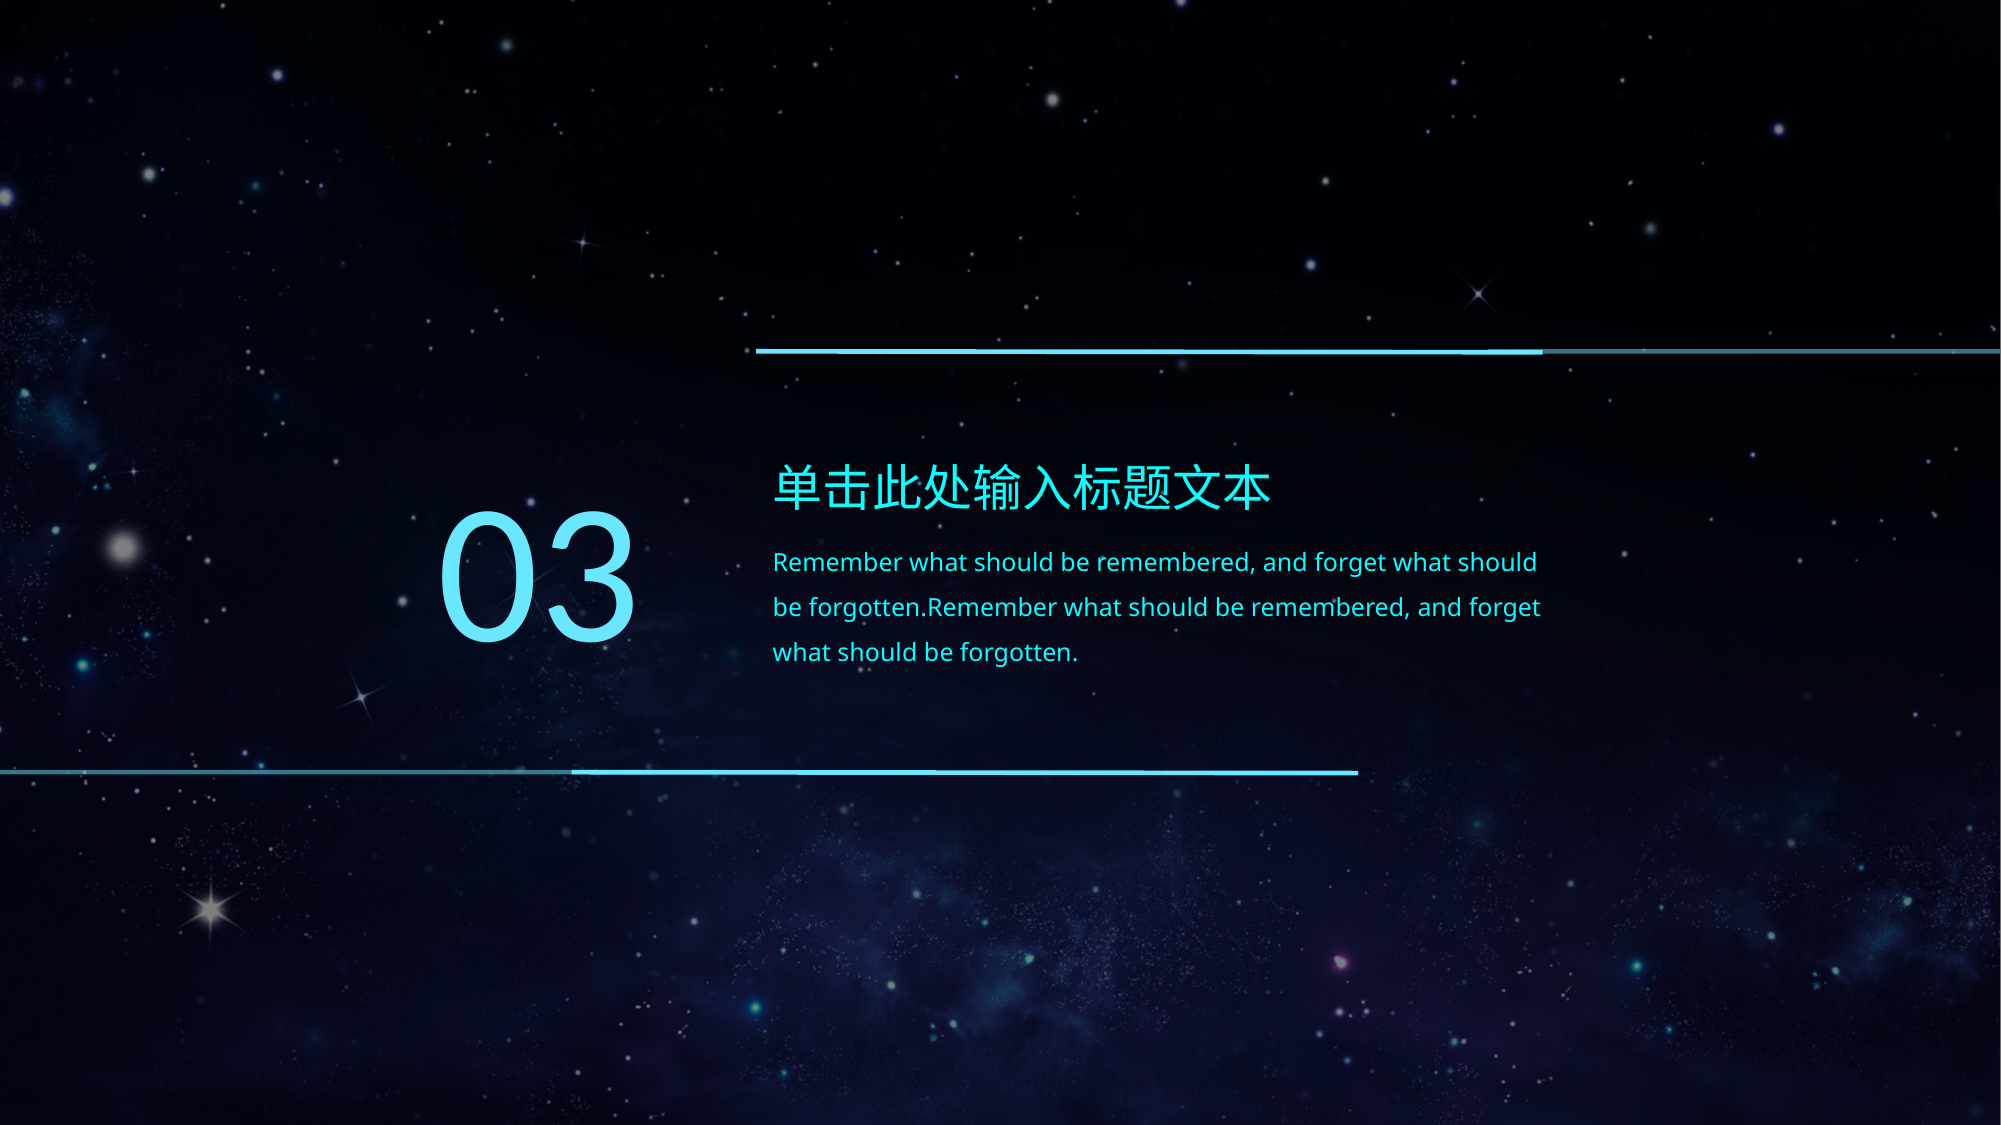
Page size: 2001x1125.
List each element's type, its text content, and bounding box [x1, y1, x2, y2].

text_box 单击此处输入标题文本 [758, 448, 1371, 524]
picture [0, 0, 2001, 1125]
text_box 03 [407, 433, 656, 689]
text_box Remember what should be remembered, and forget what should be forgotten.Remember what should be remembered, and forget what should be forgotten. [757, 524, 1579, 674]
